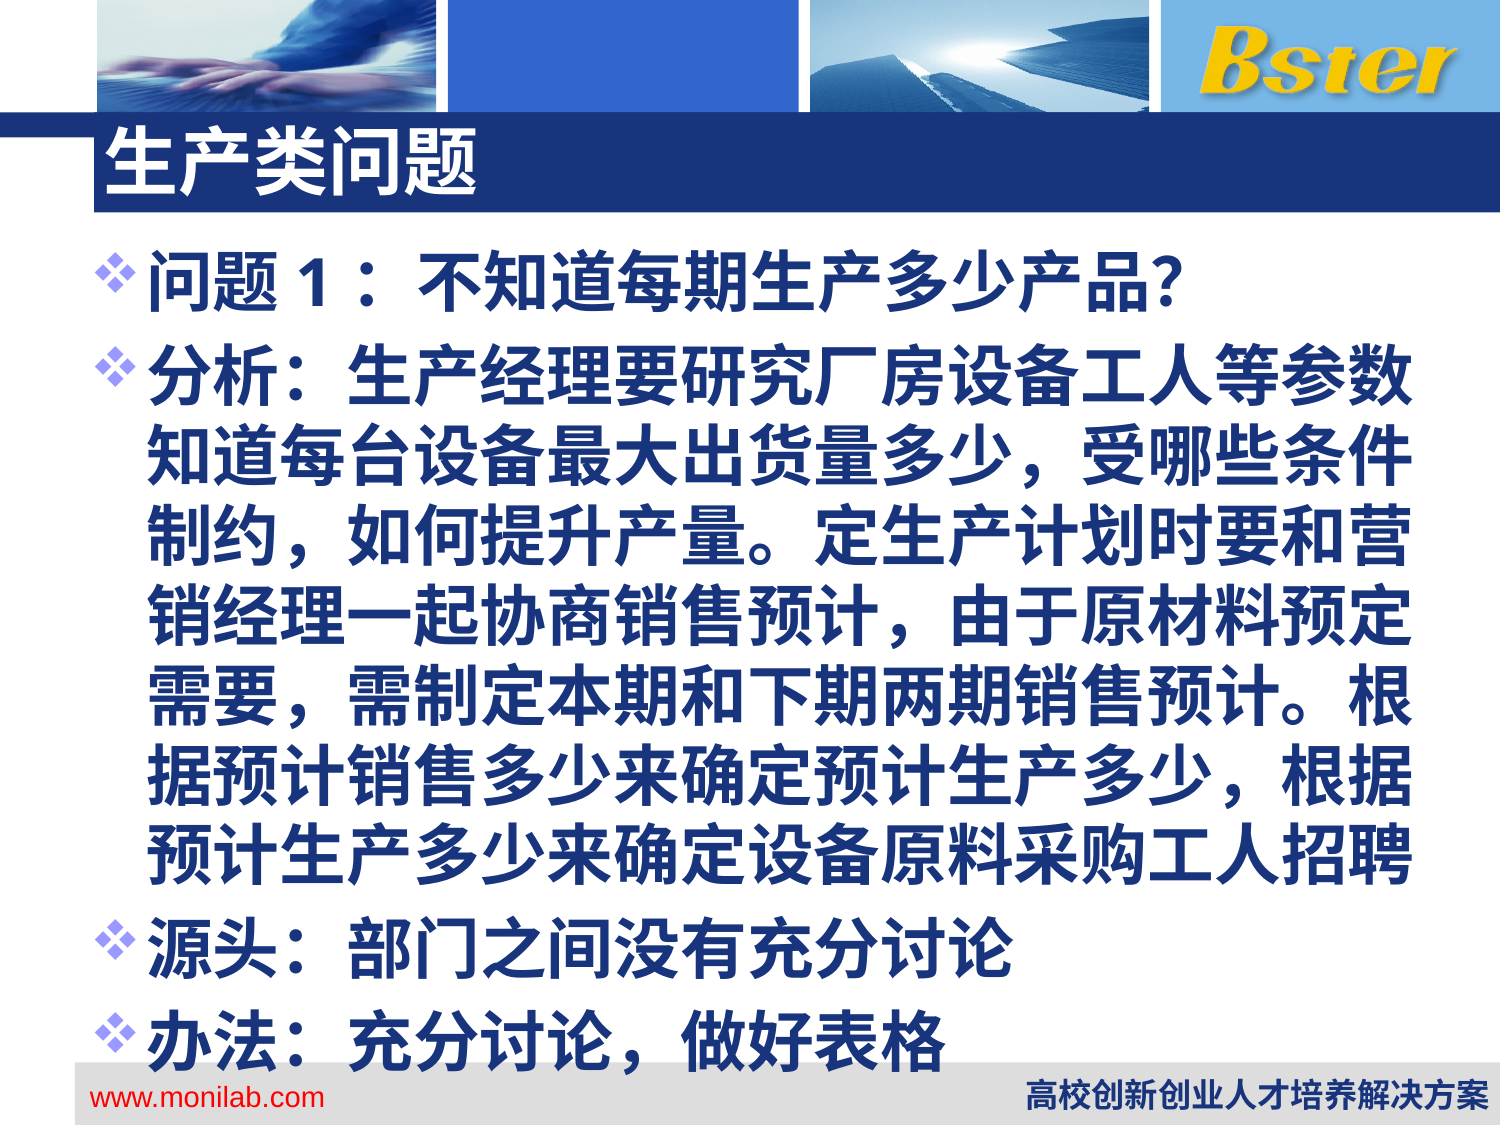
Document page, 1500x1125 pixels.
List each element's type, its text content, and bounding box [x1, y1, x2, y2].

title 生产类问题 [88, 113, 1369, 206]
picture [97, 0, 437, 112]
list 问题1：不知道每期生产多少产品？ 分析：生产经理要研究厂房设备工人等参数知道每台设备最大出货量多少，受哪些条件制约，如何提升产量。定生产计划时要和营销经理一起协商销售预计，由于原材料预定需要，需制定本期和下期两期销售预计。根据预计销售多少来确定预计生产多少，根据预计生产多少来确定设备原料采购工人招聘 源头：部门之间没有充分讨论 办法：充分讨论，做好表格 [74, 232, 1454, 1034]
picture [810, 0, 1150, 112]
picture [1199, 26, 1458, 94]
